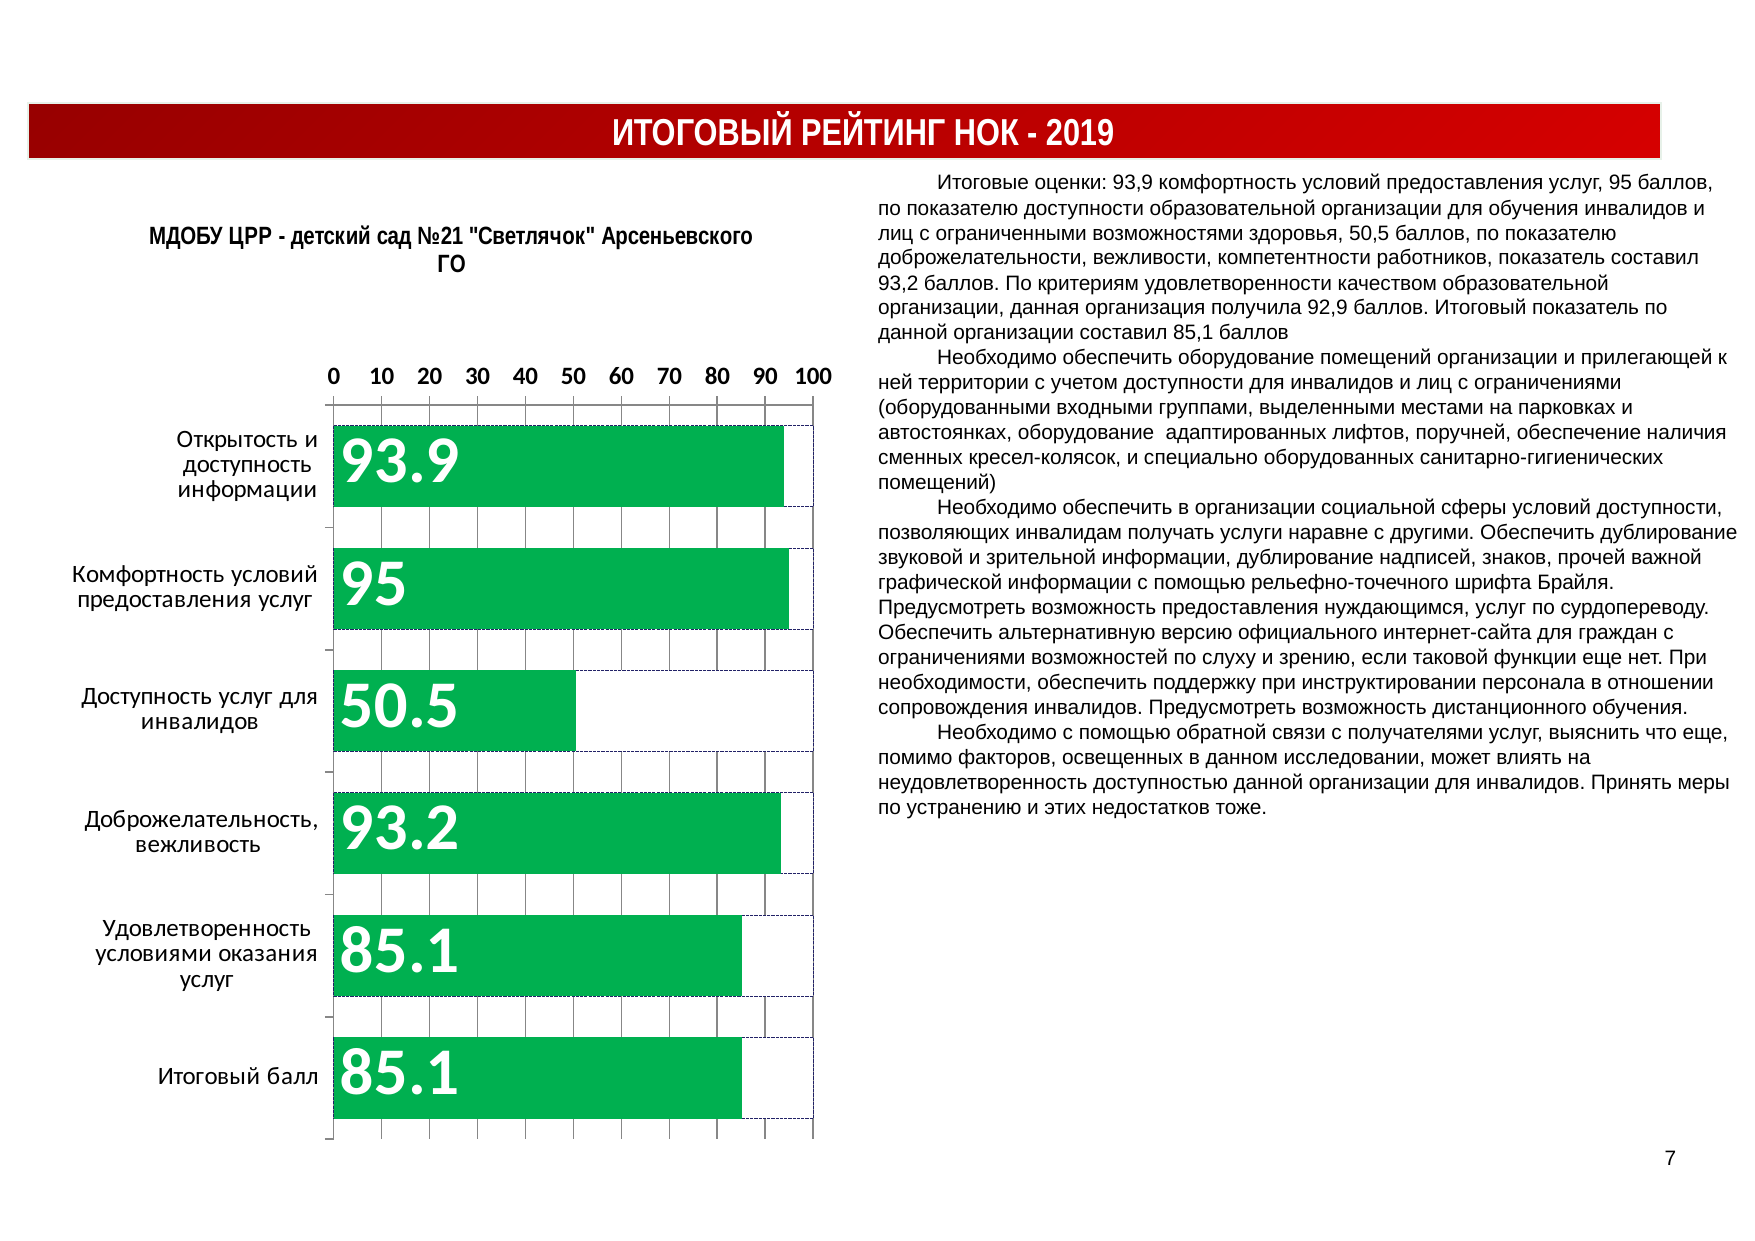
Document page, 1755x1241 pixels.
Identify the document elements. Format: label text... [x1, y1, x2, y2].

slide_number 7 [1283, 1136, 1694, 1223]
chart [58, 185, 845, 1172]
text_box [27, 102, 1662, 160]
text_box Итоговые оценки: 93,9 комфортность условий предоставления услуг, 95 баллов, по показателю доступности образовательной организации для обучения инвалидов и лиц с ограниченными возможностями здоровья, 50,5 баллов, по показателю доброжелательности, вежливости, компетентности работников, показатель составил 93,2 баллов. По критериям удовлетворенности качеством образовательной организации, данная организация получила 92,9 баллов. Итоговый показатель по данной организации составил 85,1 баллов Необходимо обеспечить оборудование помещений организации и прилегающей к ней территории с учетом доступности для инвалидов и лиц с ограничениями (оборудованными входными группами, выделенными местами на парковках и автостоянках, оборудование адаптированных лифтов, поручней, обеспечение наличия сменных кресел-колясок, и специально оборудованных санитарно-гигиенических помещений) Необходимо обеспечить в организации социальной сферы условий доступности, позволяющих инвалидам получать услуги наравне с другими. Обеспечить дублирование звуковой и зрительной информации, дублирование надписей, знаков, прочей важной графической информации с помощью рельефно-точечного шрифта Брайля. Предусмотреть возможность предоставления нуждающимся, услуг по сурдопереводу. Обеспечить альтернативную версию официального интернет-сайта для граждан с ограничениями возможностей по слуху и зрению, если таковой функции еще нет. При необходимости, обеспечить поддержку при инструктировании персонала в отношении сопровождения инвалидов. Предусмотреть возможность дистанционного обучения. Необходимо с помощью обратной связи с получателями услуг, выяснить что еще, помимо факторов, освещенных в данном исследовании, может влиять на неудовлетворенность доступностью данной организации для инвалидов. Принять меры по устранению и этих недостатков тоже. [863, 161, 1755, 826]
